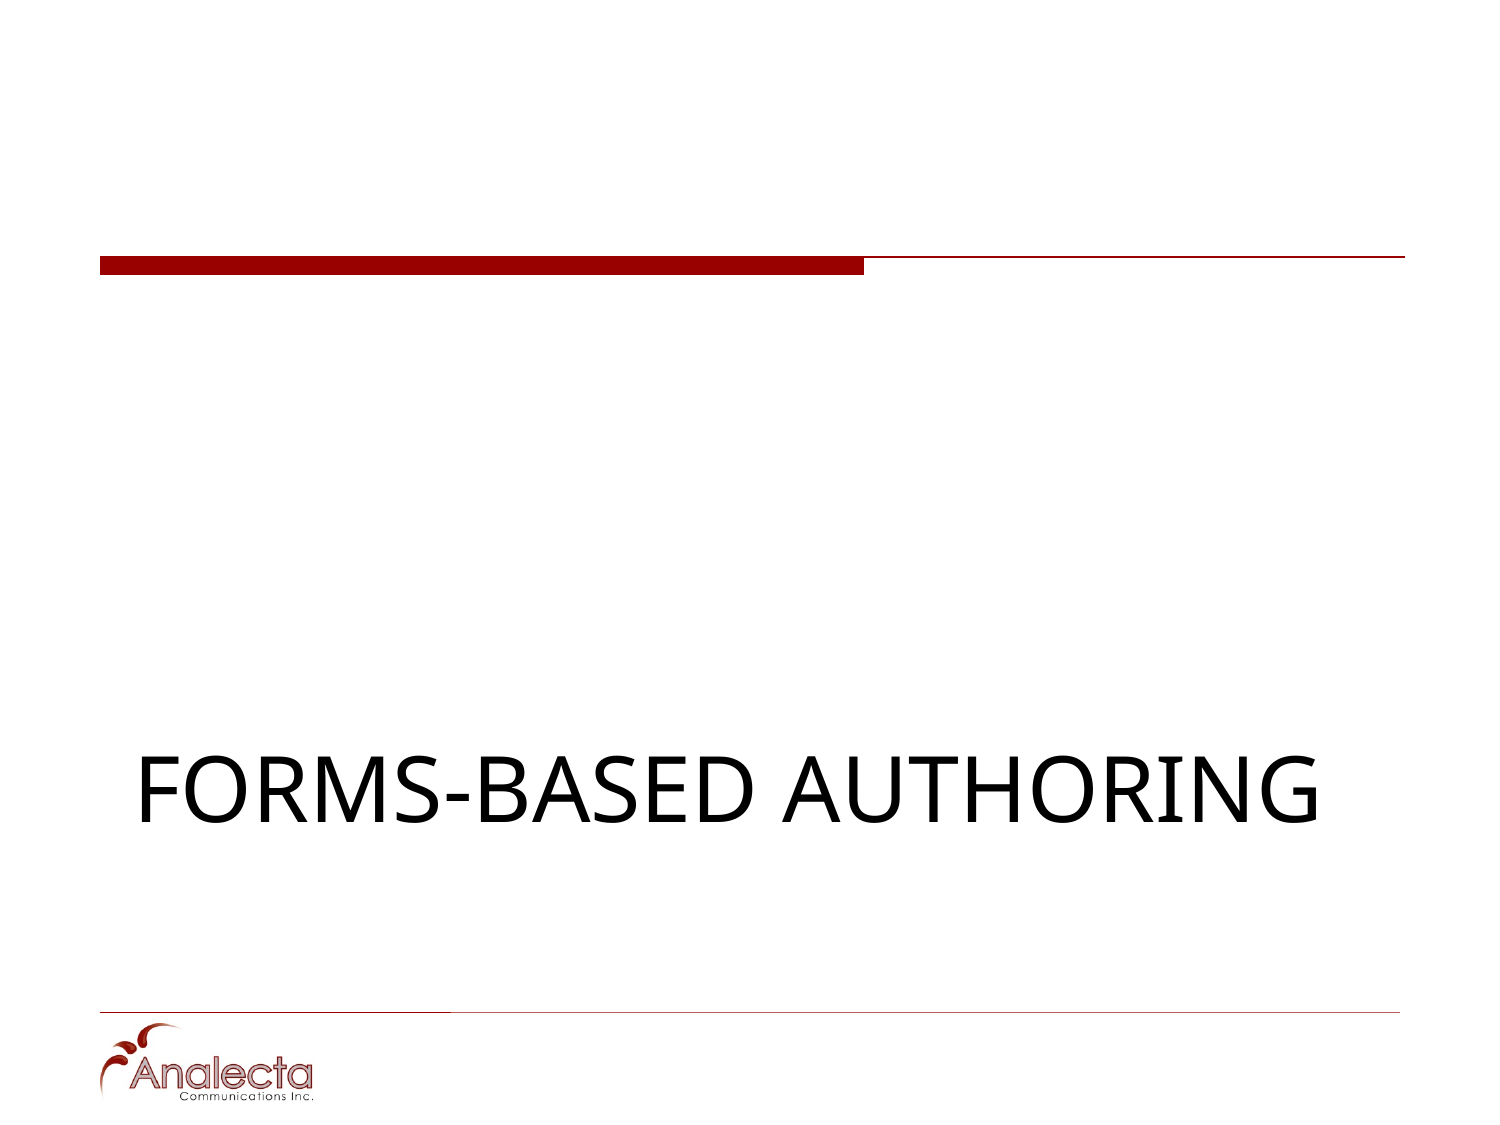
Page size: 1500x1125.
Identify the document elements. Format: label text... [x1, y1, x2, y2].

picture [100, 1023, 313, 1101]
title forms-based authoring [118, 722, 1394, 947]
